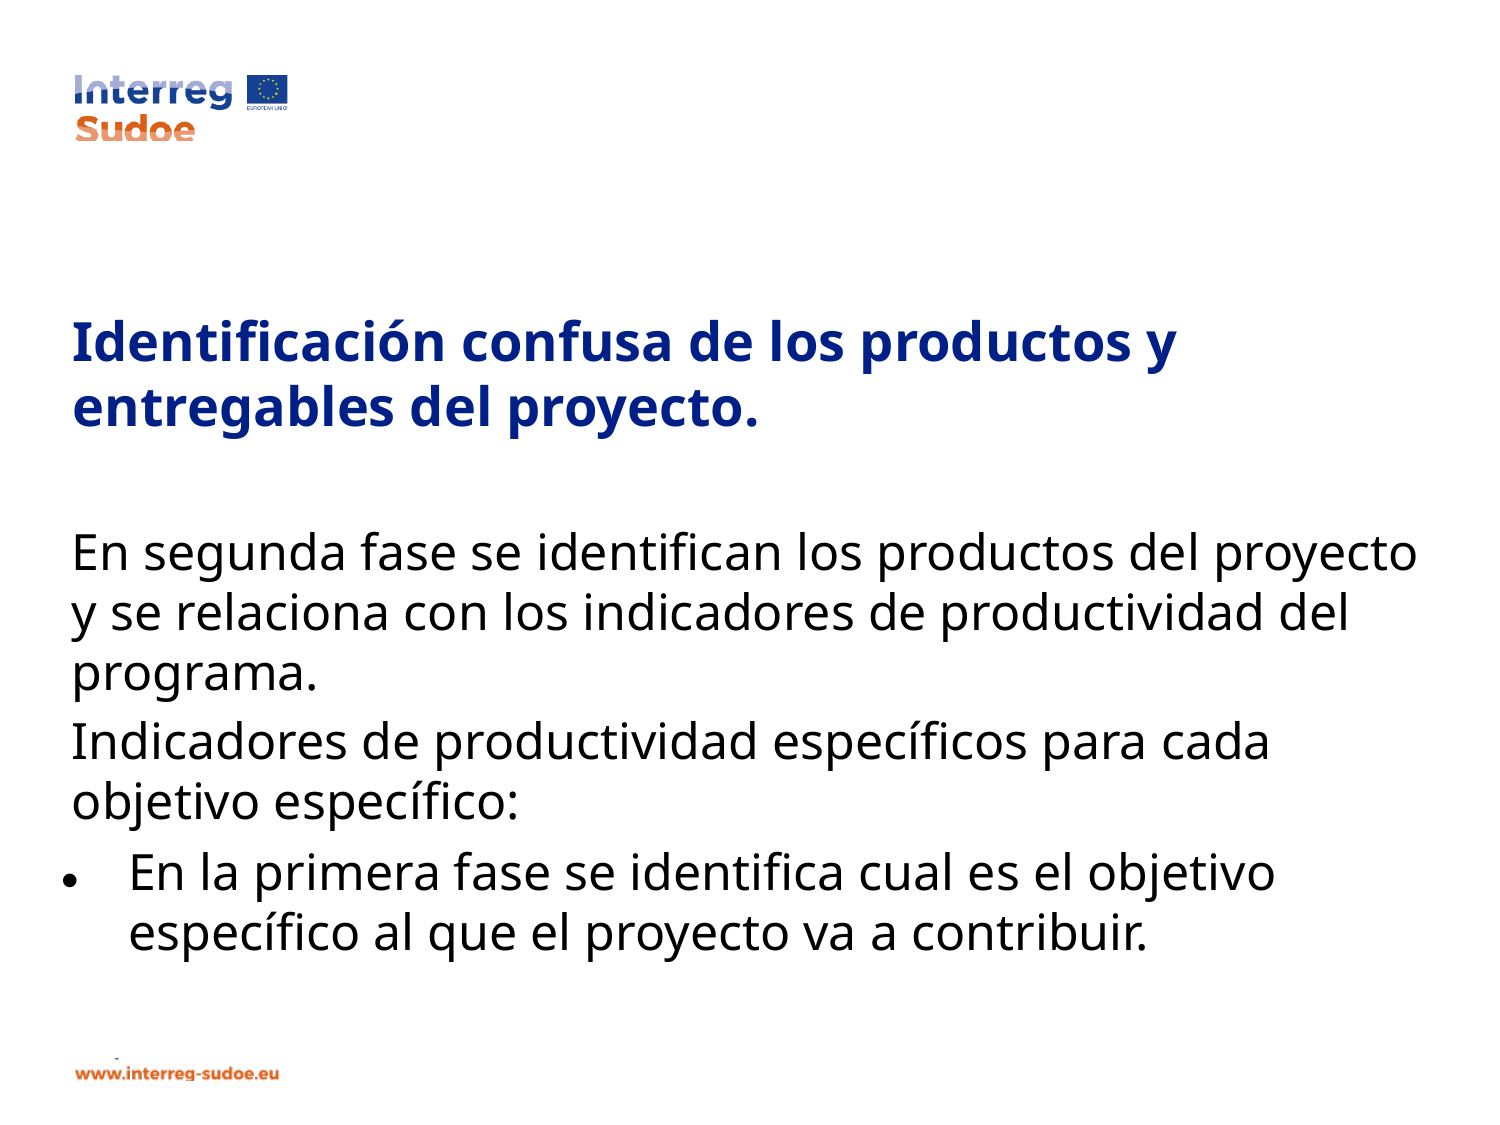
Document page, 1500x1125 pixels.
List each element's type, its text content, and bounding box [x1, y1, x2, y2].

list En segunda fase se identifican los productos del proyecto y se relaciona con los indicadores de productividad del programa. Indicadores de productividad específicos para cada objetivo específico: En la primera fase se identifica cual es el objetivo específico al que el proyecto va a contribuir. [56, 488, 1438, 1038]
title Identificación confusa de los productos y entregables del proyecto. [57, 299, 1438, 450]
